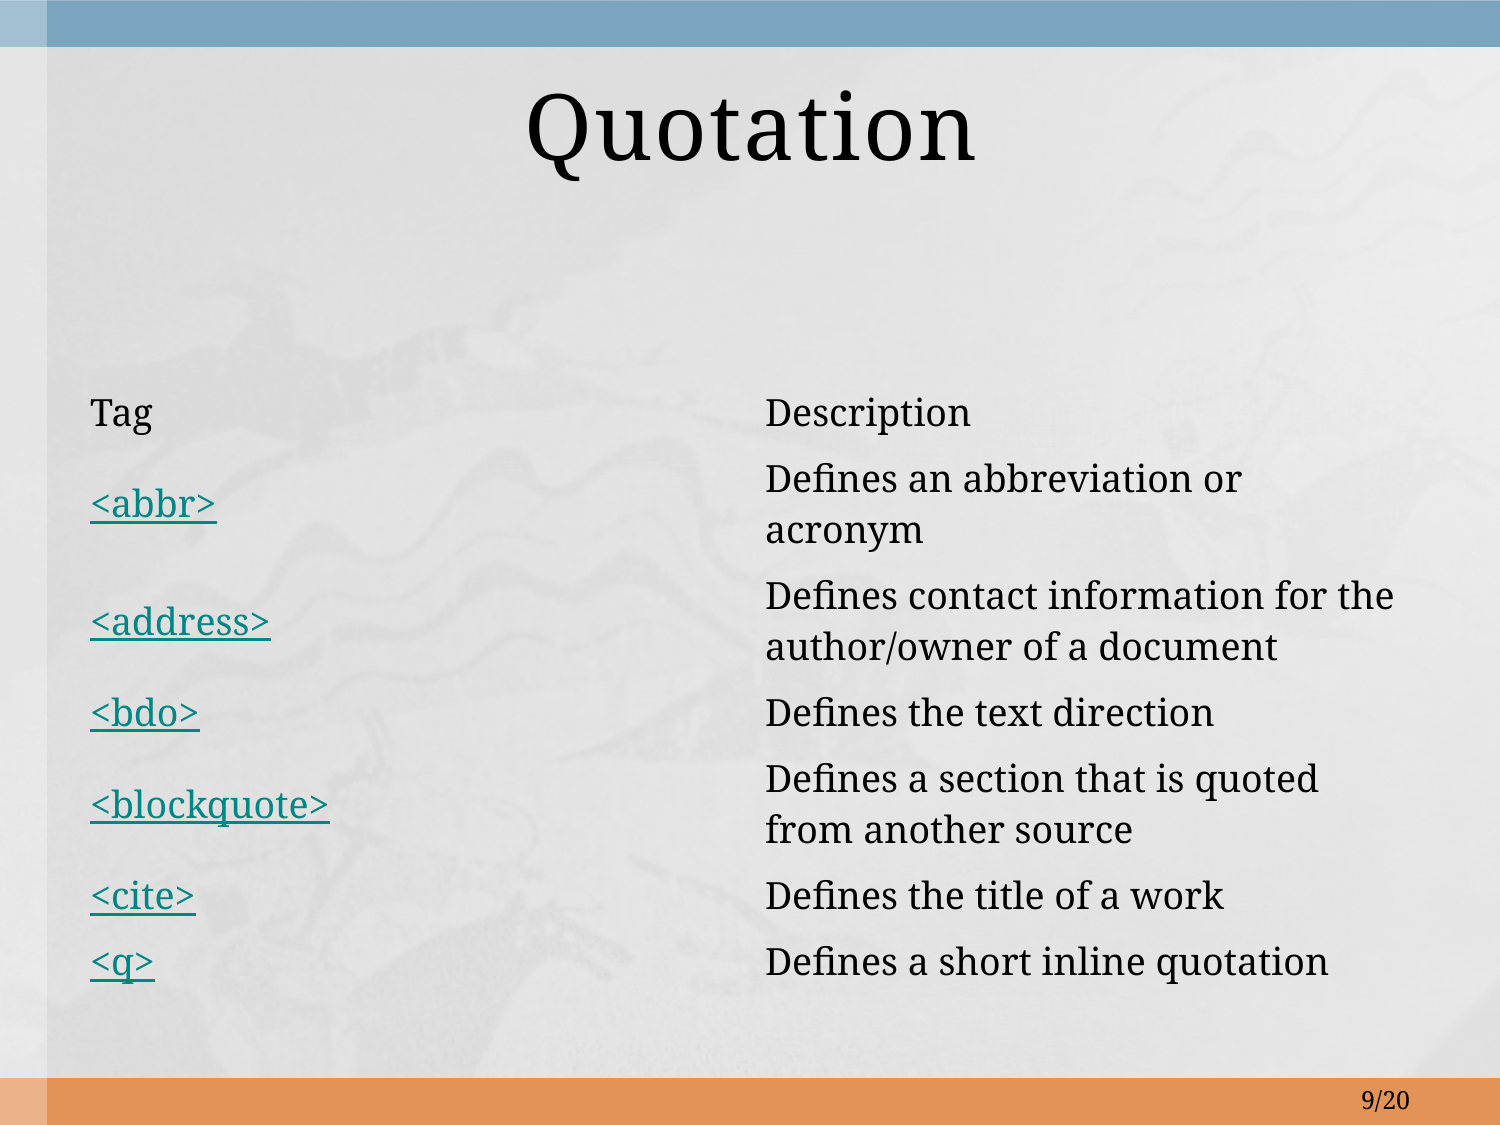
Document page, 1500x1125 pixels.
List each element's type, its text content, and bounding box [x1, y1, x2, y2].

table_cell <q> [75, 928, 750, 994]
title Quotation [49, 46, 1454, 202]
table_cell <blockquote> [75, 745, 750, 862]
table_cell <abbr> [75, 445, 750, 562]
table_cell <address> [75, 562, 750, 679]
table_header Description [750, 379, 1425, 445]
table_cell <cite> [75, 862, 750, 928]
table_cell Defines a short inline quotation [750, 928, 1425, 994]
table_cell Defines a section that is quoted from another source [750, 745, 1425, 862]
table_cell Defines an abbreviation or acronym [750, 445, 1425, 562]
table_header Tag [75, 379, 750, 445]
table_cell Defines contact information for the author/owner of a document [750, 562, 1425, 679]
table_cell Defines the text direction [750, 679, 1425, 745]
table_cell <bdo> [75, 679, 750, 745]
table_cell Defines the title of a work [750, 862, 1425, 928]
slide_number 9/20 [1074, 1078, 1425, 1125]
